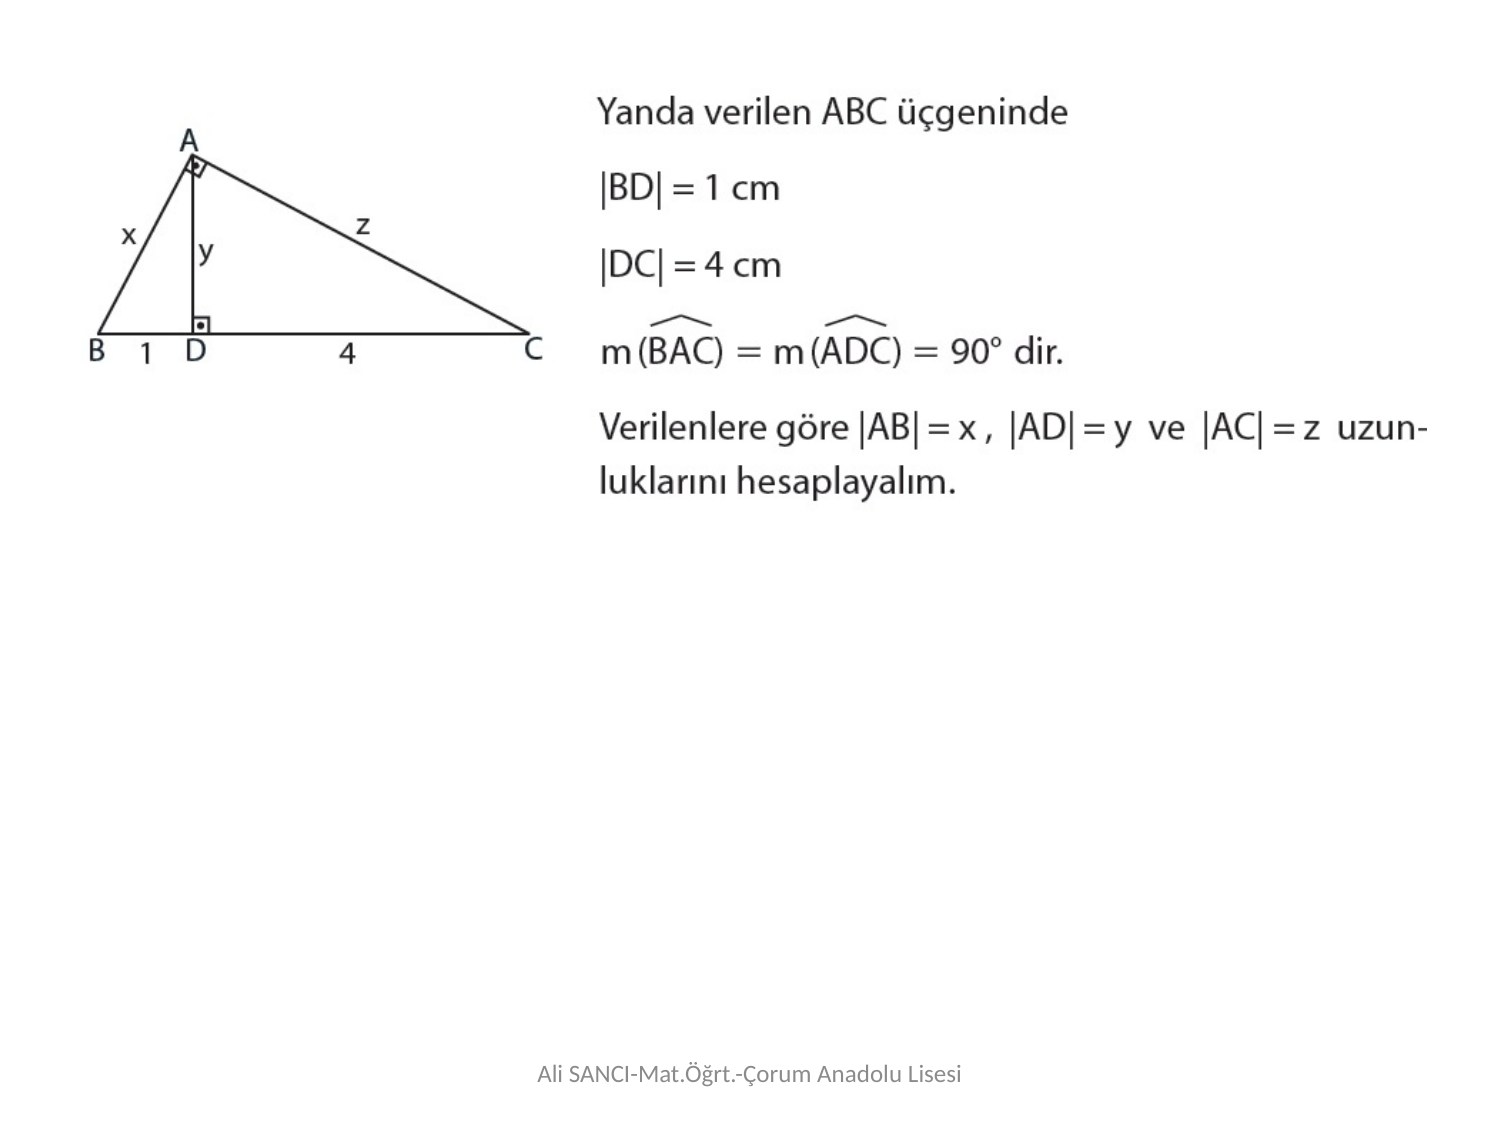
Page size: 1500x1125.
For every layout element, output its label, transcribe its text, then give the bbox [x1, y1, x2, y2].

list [76, 66, 1427, 562]
footer Ali SANCI-Mat.Öğrt.-Çorum Anadolu Lisesi [512, 1042, 988, 1103]
